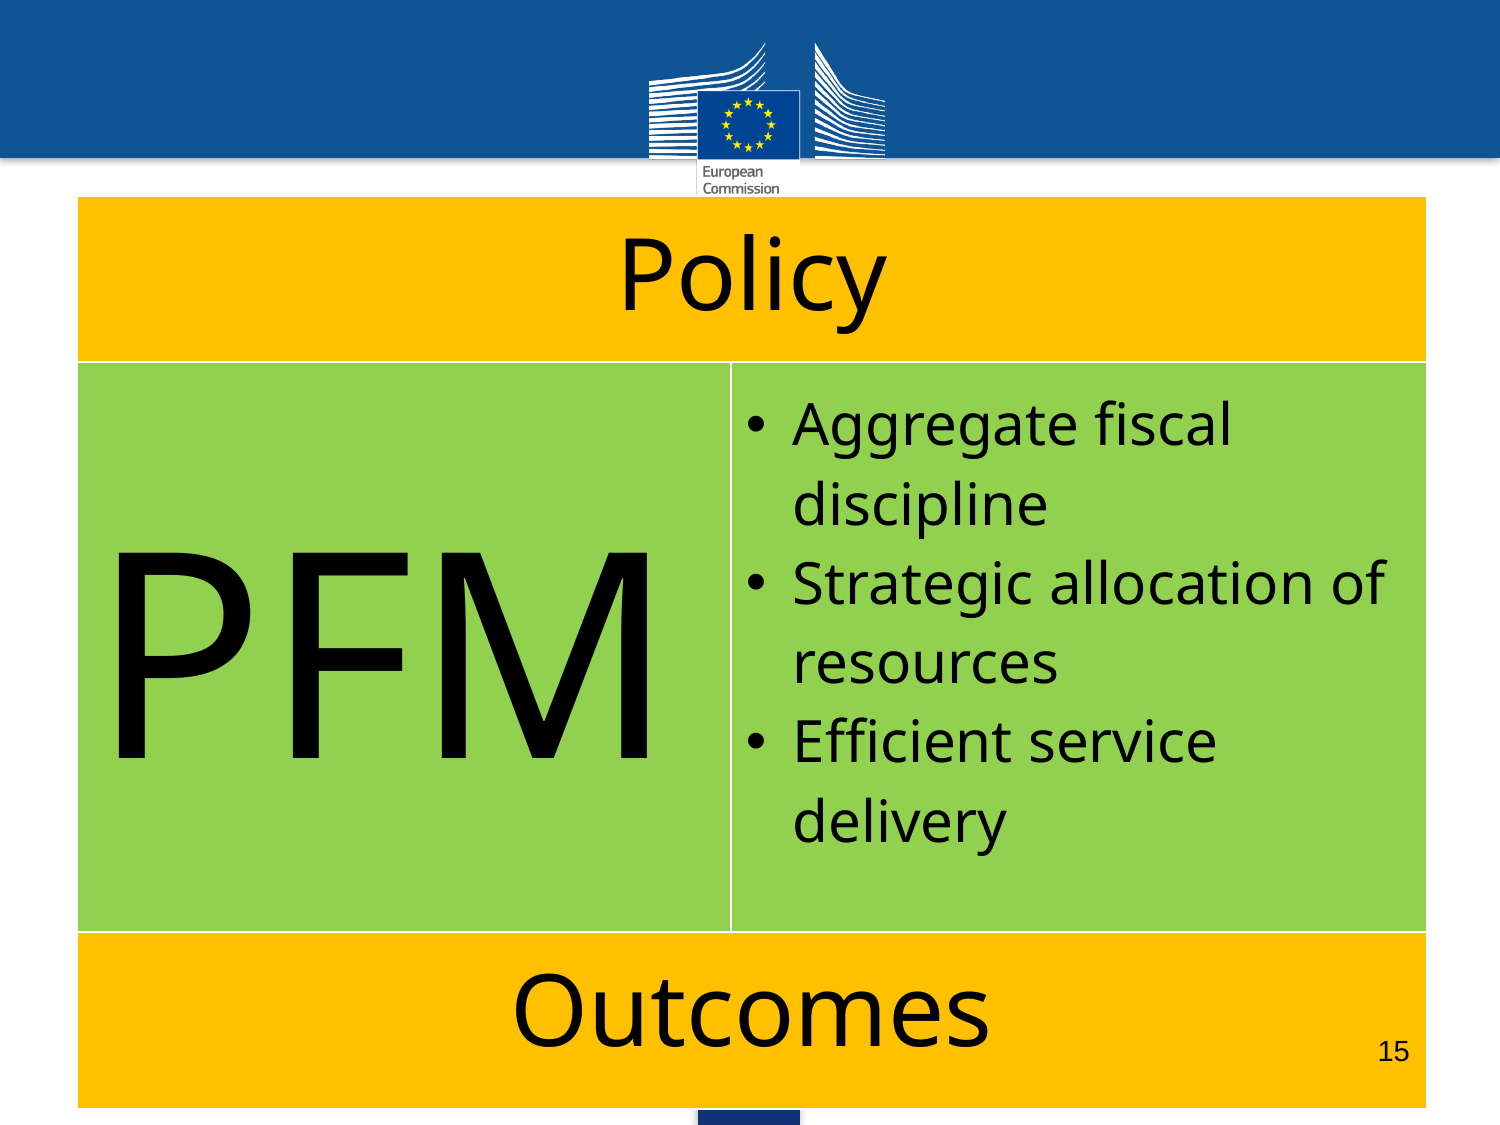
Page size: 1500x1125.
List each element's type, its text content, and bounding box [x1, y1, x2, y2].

picture [649, 42, 885, 195]
table_header Policy [78, 197, 1426, 361]
table_cell Aggregate fiscal discipline Strategic allocation of resources Efficient service delivery [732, 363, 1426, 931]
table_cell Outcomes [78, 933, 1426, 1108]
table_cell PFM [78, 363, 730, 931]
slide_number 15 [1074, 1024, 1426, 1103]
